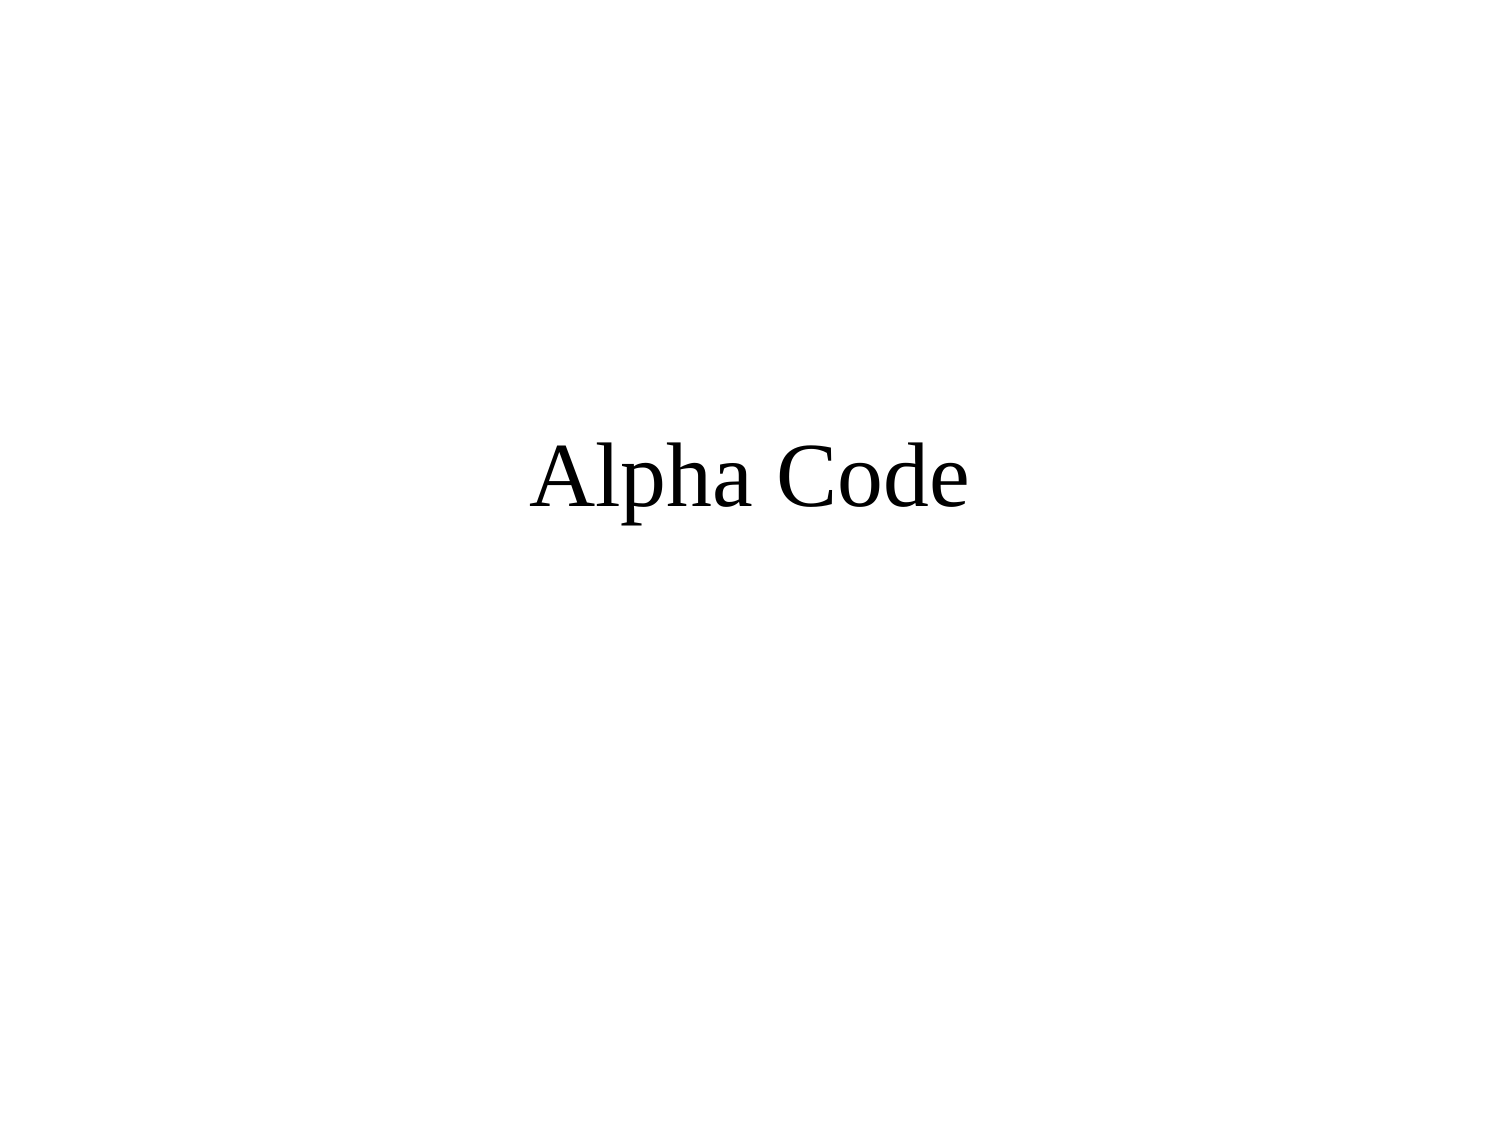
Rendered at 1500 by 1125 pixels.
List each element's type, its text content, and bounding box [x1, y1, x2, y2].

title Alpha Code [112, 349, 1388, 591]
